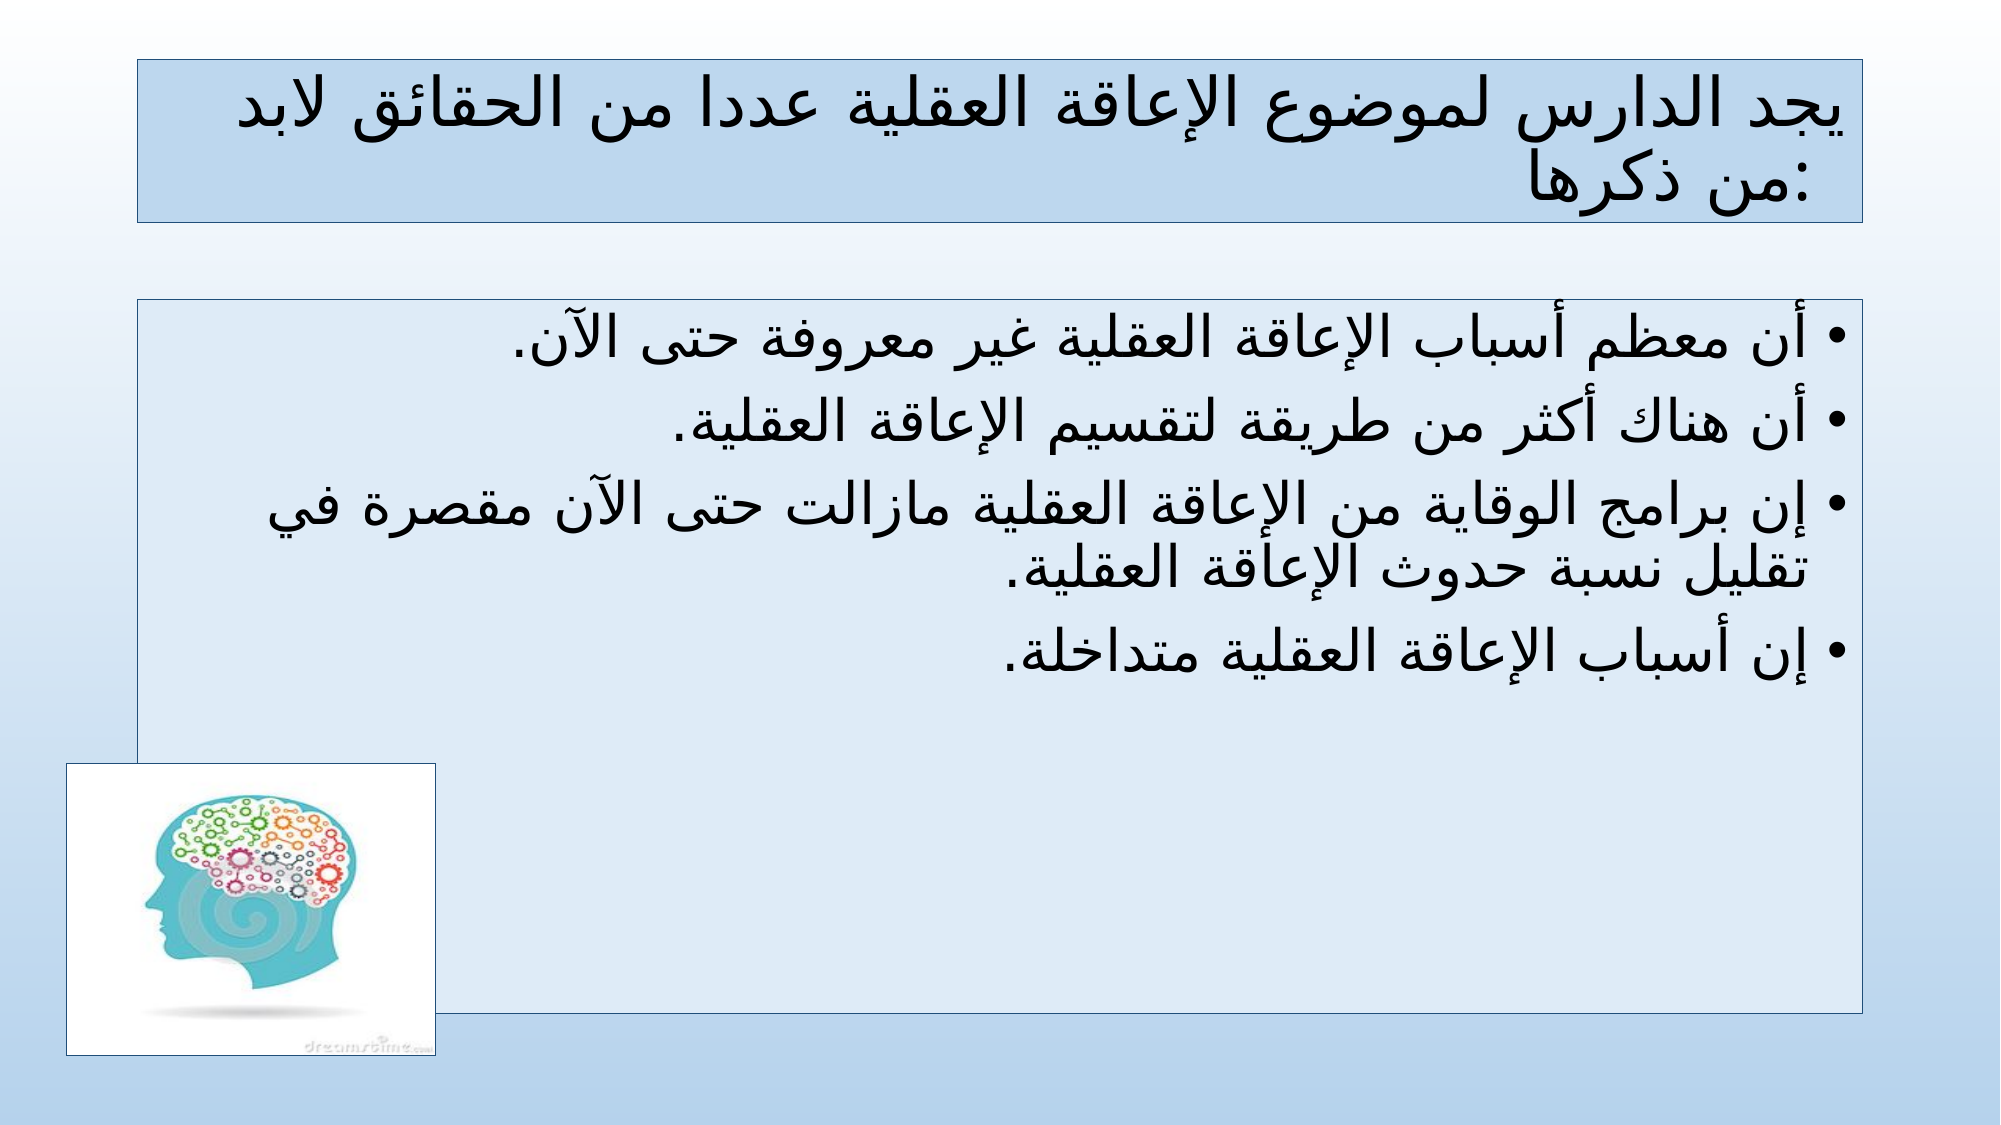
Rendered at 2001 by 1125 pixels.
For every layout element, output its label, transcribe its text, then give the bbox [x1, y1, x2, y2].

list أن معظم أسباب الإعاقة العقلية غير معروفة حتى الآن. أن هناك أكثر من طريقة لتقسيم الإعاقة العقلية. إن برامج الوقاية من الإعاقة العقلية مازالت حتى الآن مقصرة في تقليل نسبة حدوث الإعاقة العقلية. إن أسباب الإعاقة العقلية متداخلة. [137, 299, 1863, 1014]
picture [66, 763, 436, 1056]
title يجد الدارس لموضوع الإعاقة العقلية عددا من الحقائق لابد من ذكرها: [137, 59, 1863, 223]
